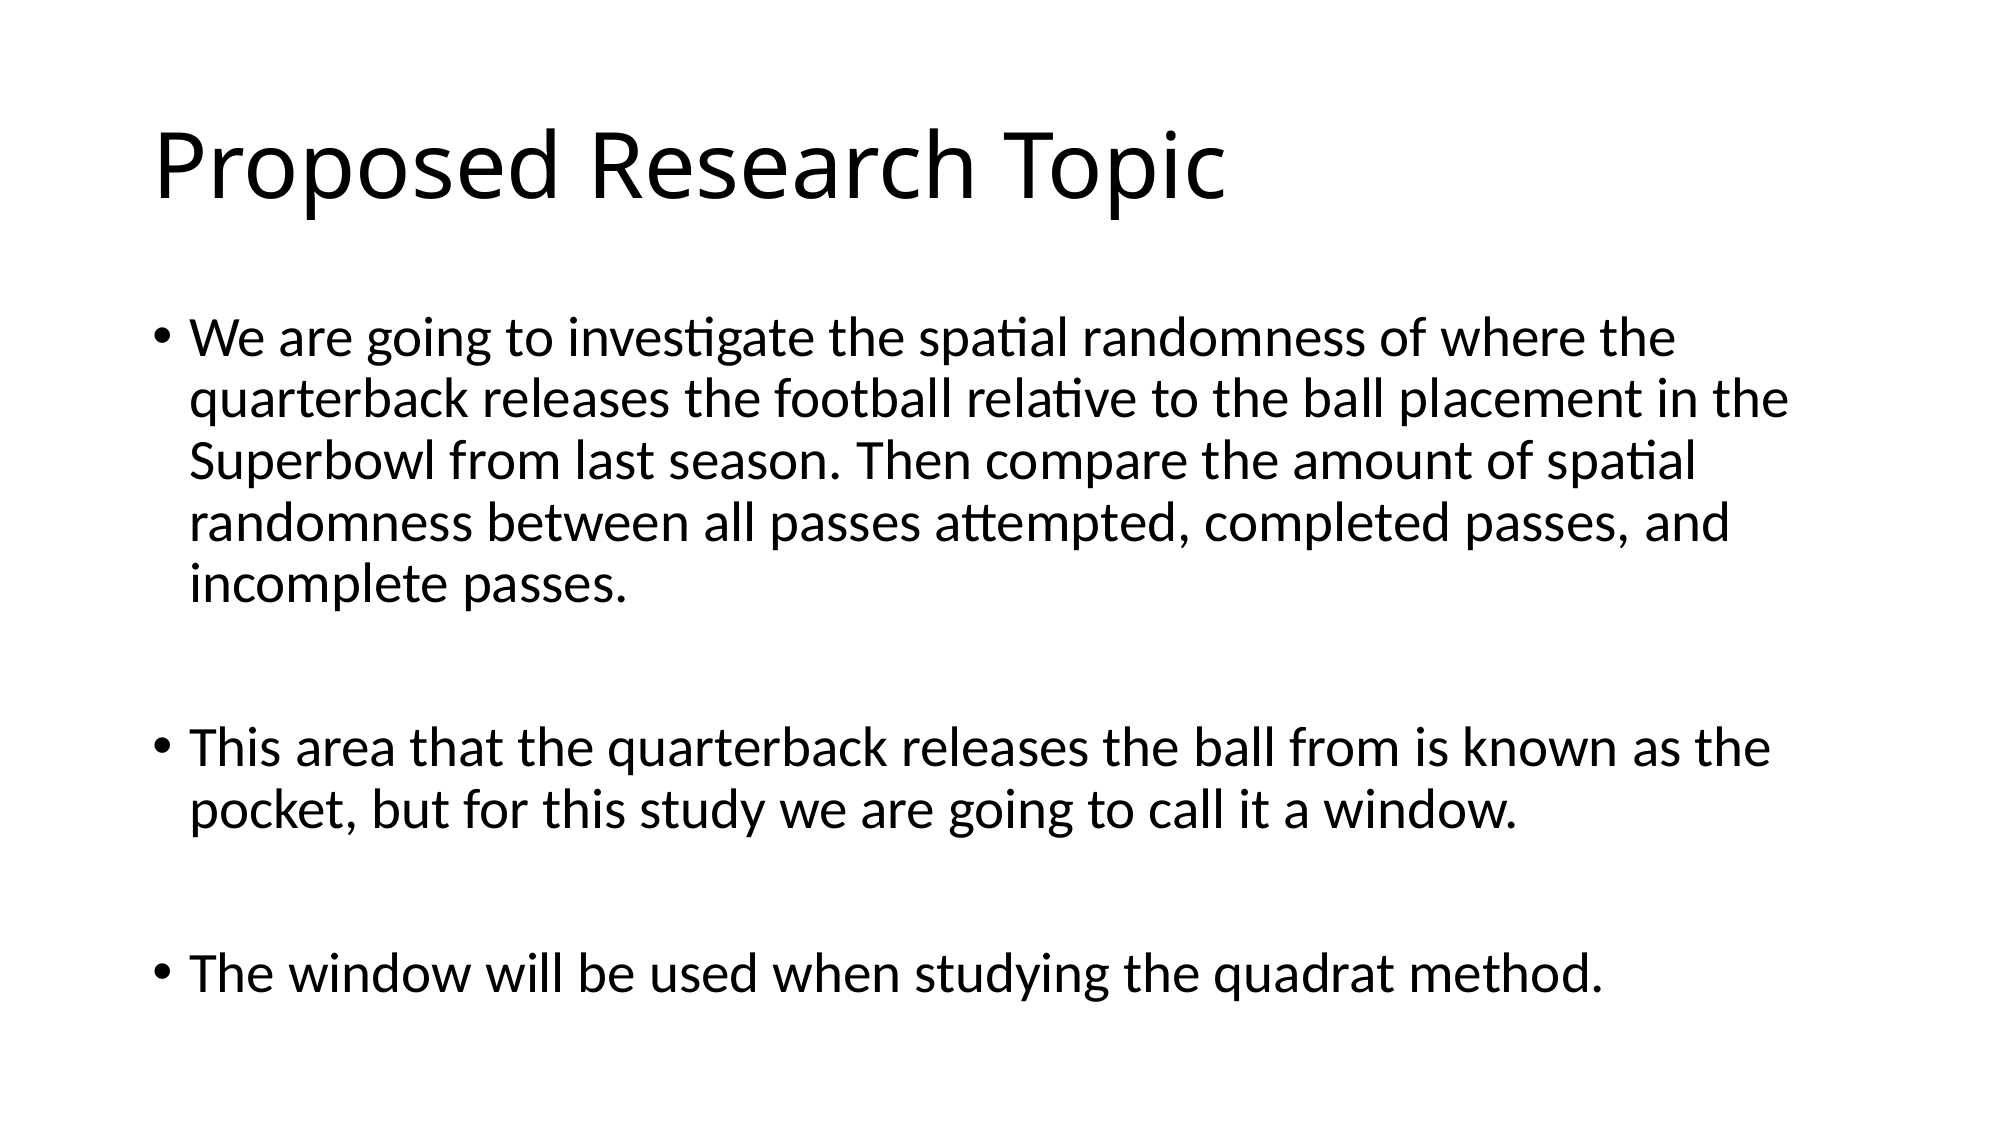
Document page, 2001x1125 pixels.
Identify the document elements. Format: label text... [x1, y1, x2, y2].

list We are going to investigate the spatial randomness of where the quarterback releases the football relative to the ball placement in the Superbowl from last season. Then compare the amount of spatial randomness between all passes attempted, completed passes, and incomplete passes. This area that the quarterback releases the ball from is known as the pocket, but for this study we are going to call it a window. The window will be used when studying the quadrat method. [137, 299, 1863, 1014]
title Proposed Research Topic [137, 59, 1863, 278]
